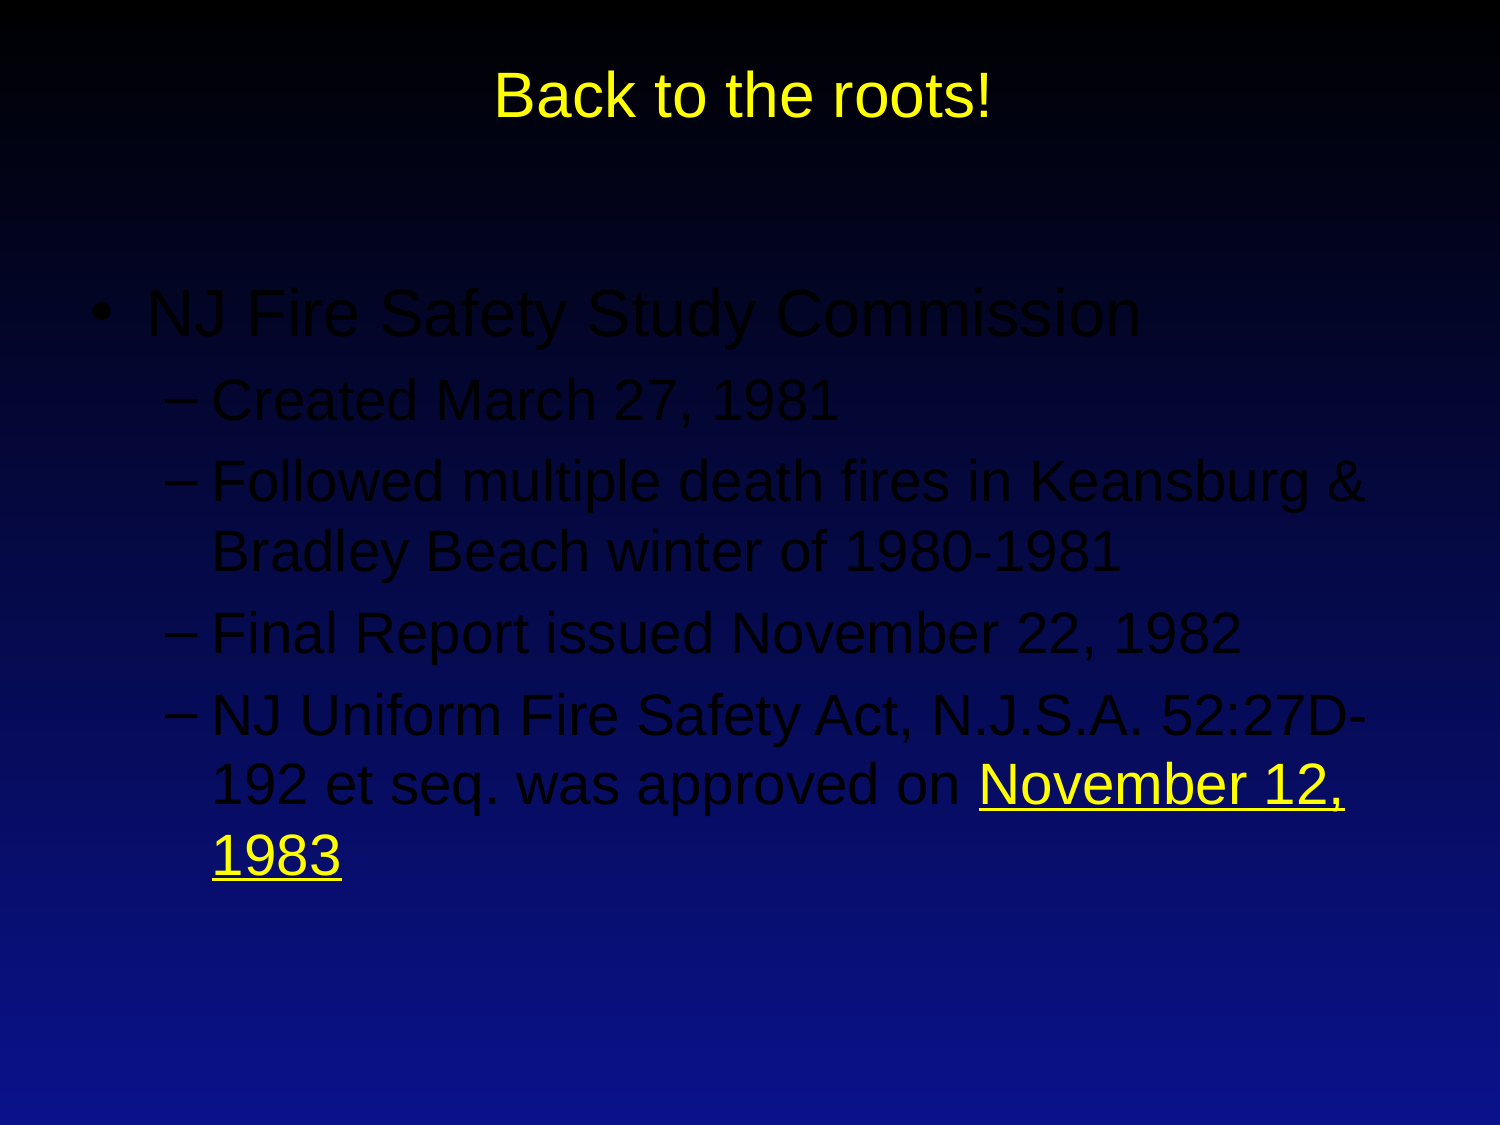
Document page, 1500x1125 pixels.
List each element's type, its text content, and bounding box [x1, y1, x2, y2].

list NJ Fire Safety Study Commission Created March 27, 1981 Followed multiple death fires in Keansburg & Bradley Beach winter of 1980-1981 Final Report issued November 22, 1982 NJ Uniform Fire Safety Act, N.J.S.A. 52:27D-192 et seq. was approved on November 12, 1983 [75, 262, 1425, 1005]
title Back to the roots! [125, 45, 1363, 138]
